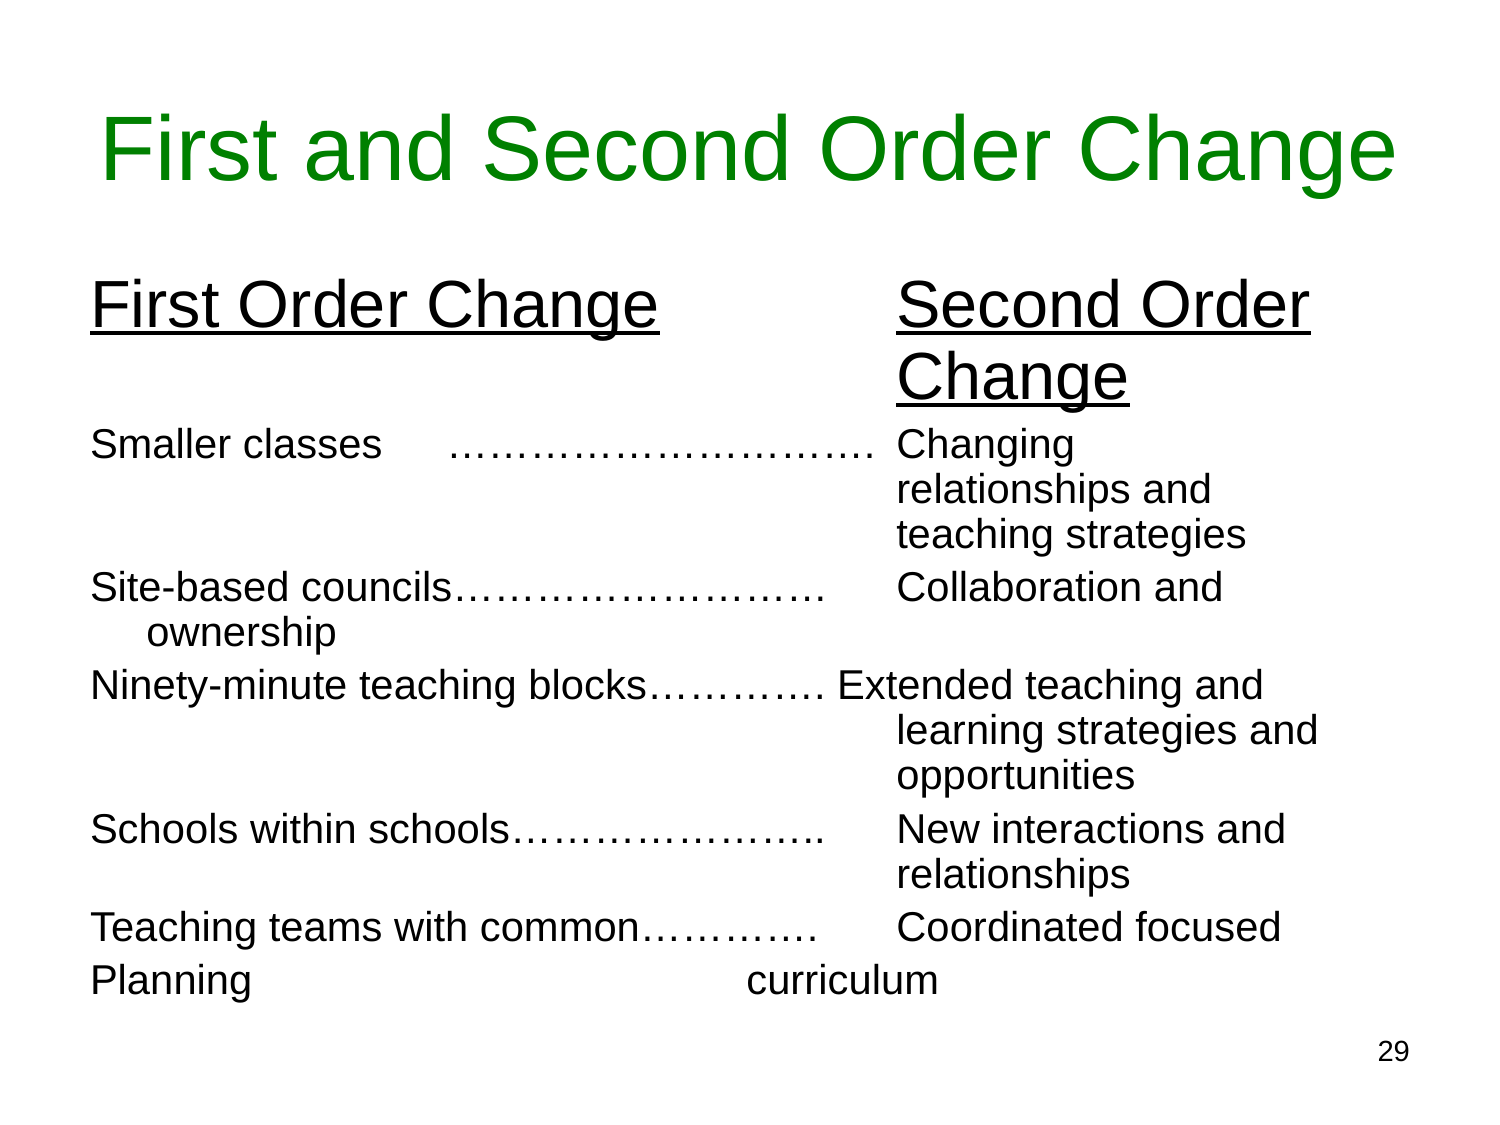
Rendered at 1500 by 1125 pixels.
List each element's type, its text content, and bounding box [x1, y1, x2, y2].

slide_number 29 [1074, 1024, 1426, 1103]
title First and Second Order Change [74, 49, 1426, 238]
list First Order Change Second Order Change Smaller classes …………………………. Changing relationships and teaching strategies Site-based councils……………………… Collaboration and ownership Ninety-minute teaching blocks…………. Extended teaching and learning strategies and opportunities Schools within schools………………….. New interactions and relationships Teaching teams with common…………. Coordinated focused Planning curriculum [74, 262, 1426, 1006]
